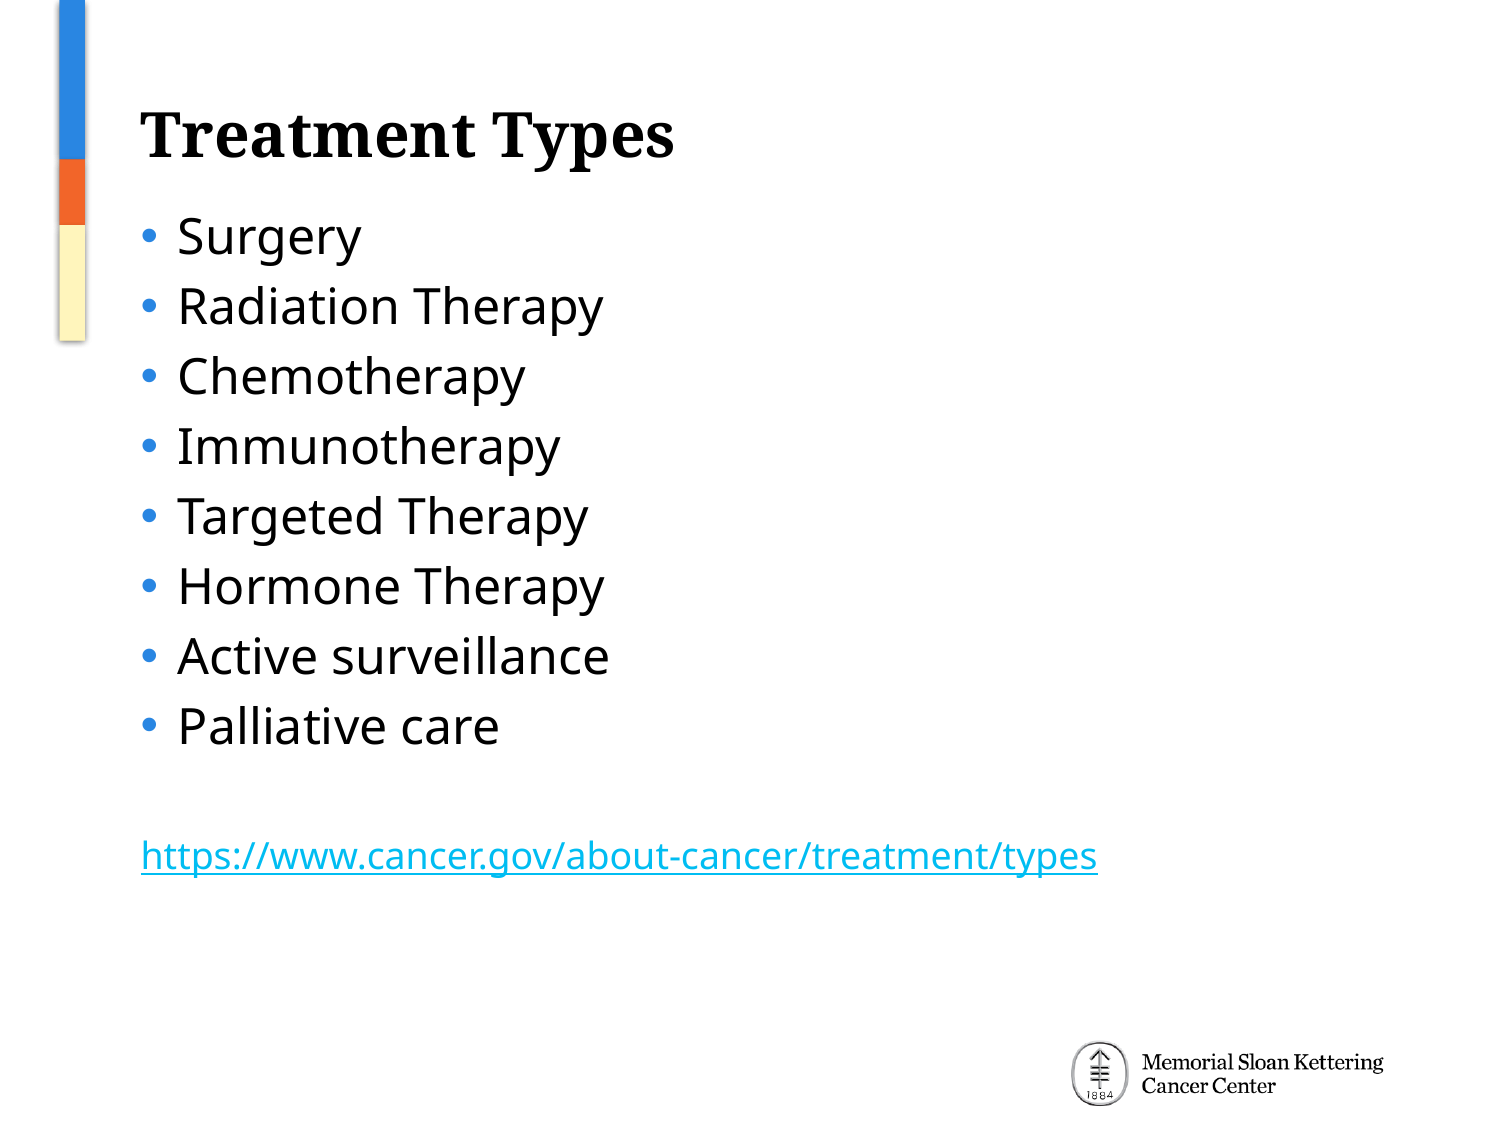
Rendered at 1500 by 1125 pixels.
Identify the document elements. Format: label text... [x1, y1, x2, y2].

title Treatment Types [125, 48, 1436, 178]
list Surgery Radiation Therapy Chemotherapy Immunotherapy Targeted Therapy Hormone Therapy Active surveillance Palliative care https://www.cancer.gov/about-cancer/treatment/types [125, 197, 1386, 940]
